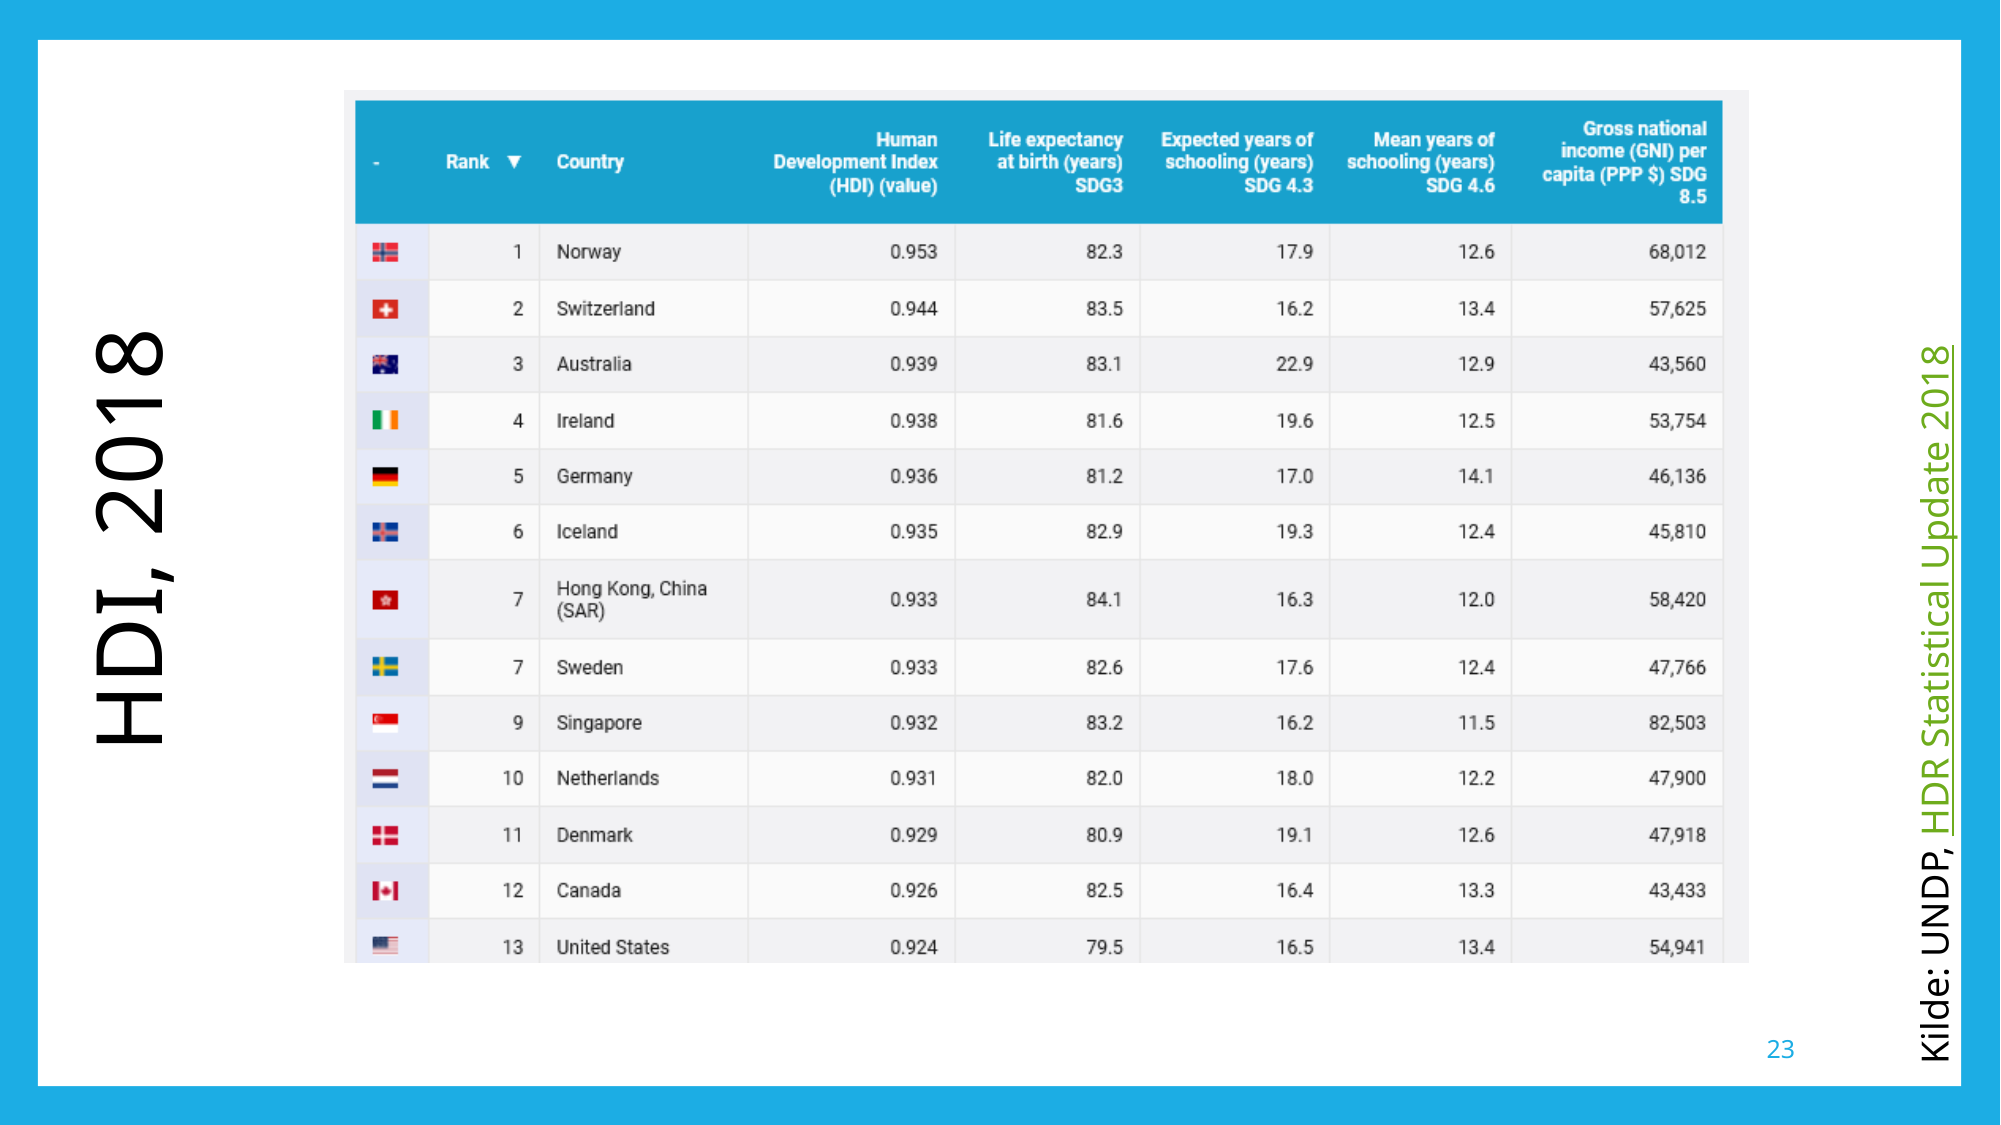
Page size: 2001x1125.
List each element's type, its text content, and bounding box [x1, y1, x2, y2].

text_box Kilde: UNDP, HDR Statistical Update 2018 [1903, 271, 1970, 1079]
picture [343, 89, 1750, 963]
slide_number 23 [1530, 1020, 1811, 1081]
text_box HDI, 2018 [63, 14, 188, 767]
